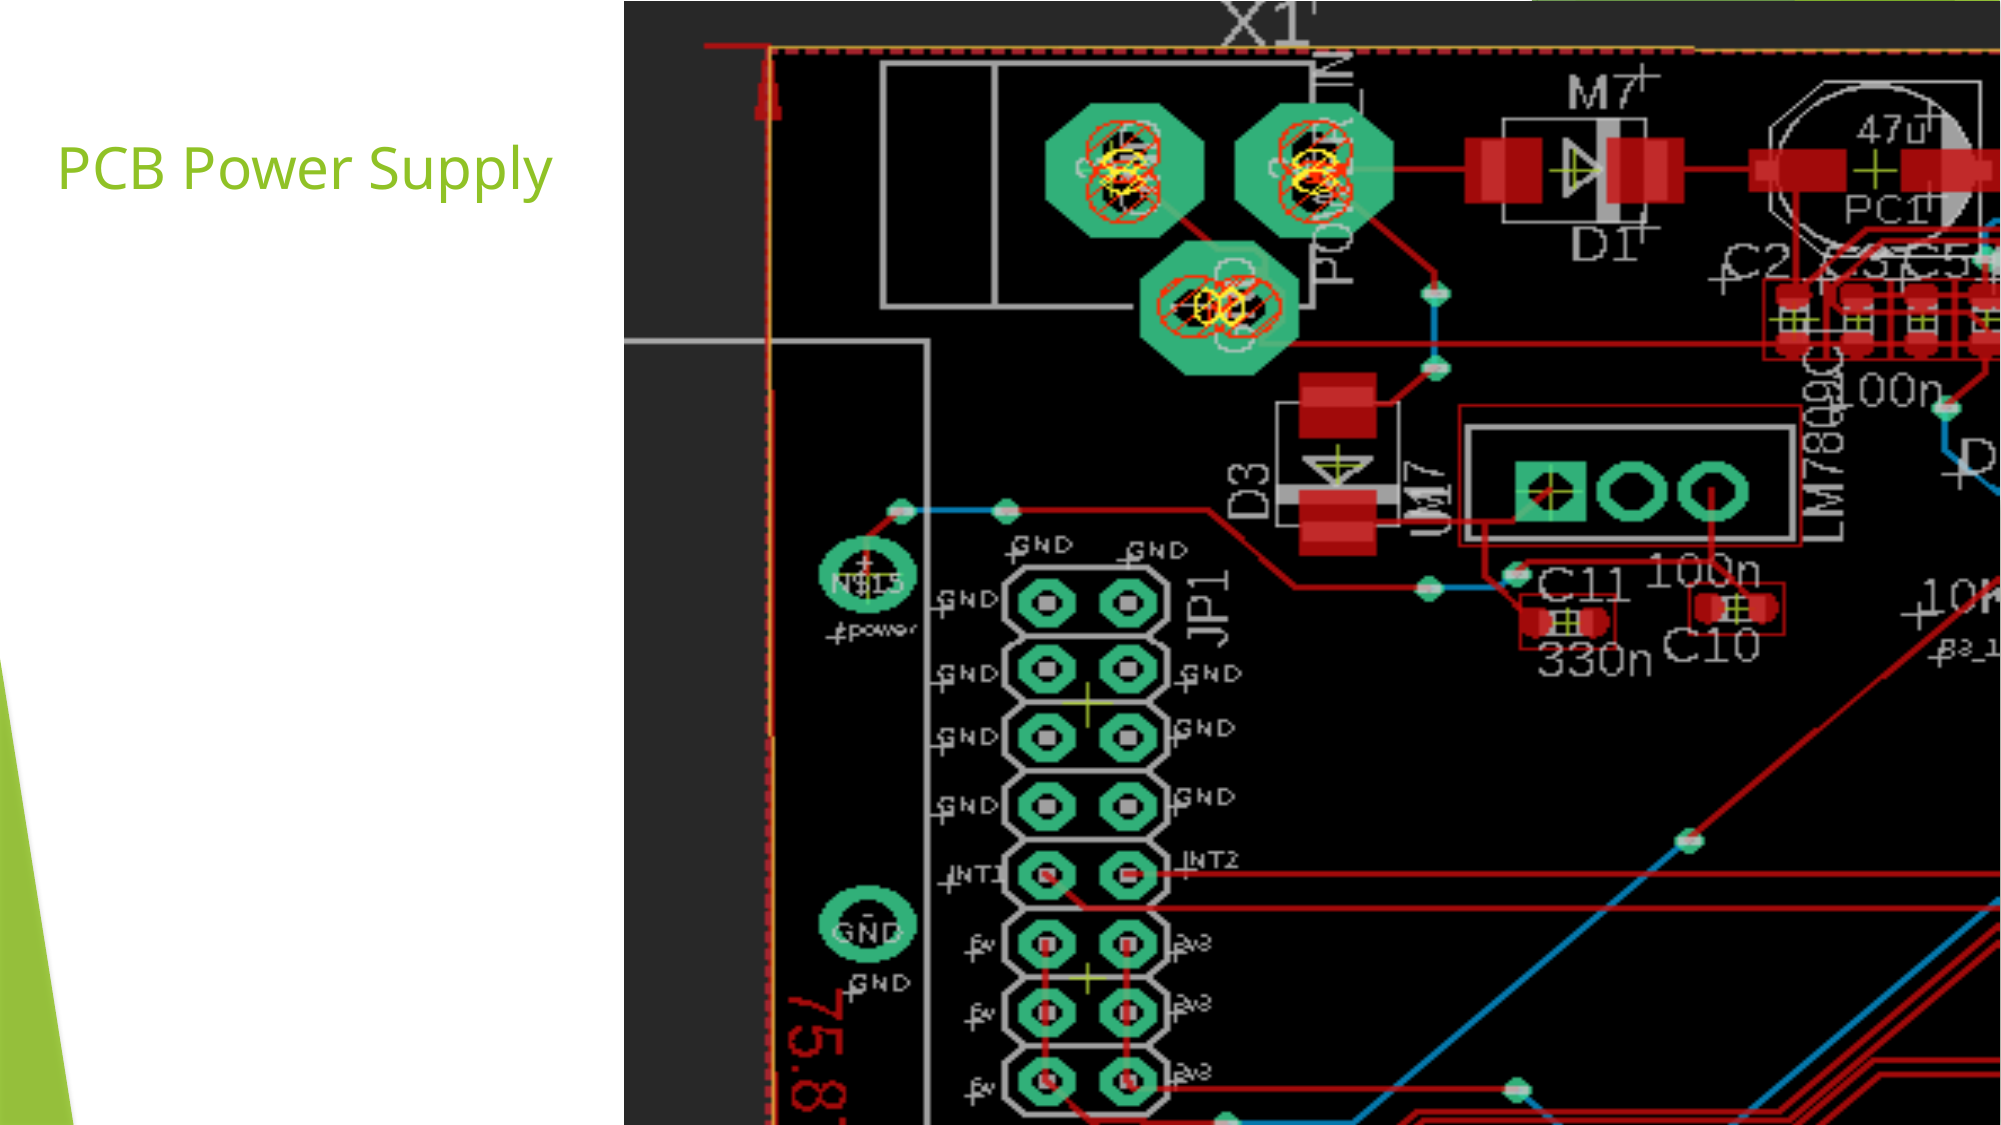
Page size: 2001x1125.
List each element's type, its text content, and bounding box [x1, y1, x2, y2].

text_box PCB Power Supply [0, 65, 619, 267]
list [624, 0, 2000, 1125]
